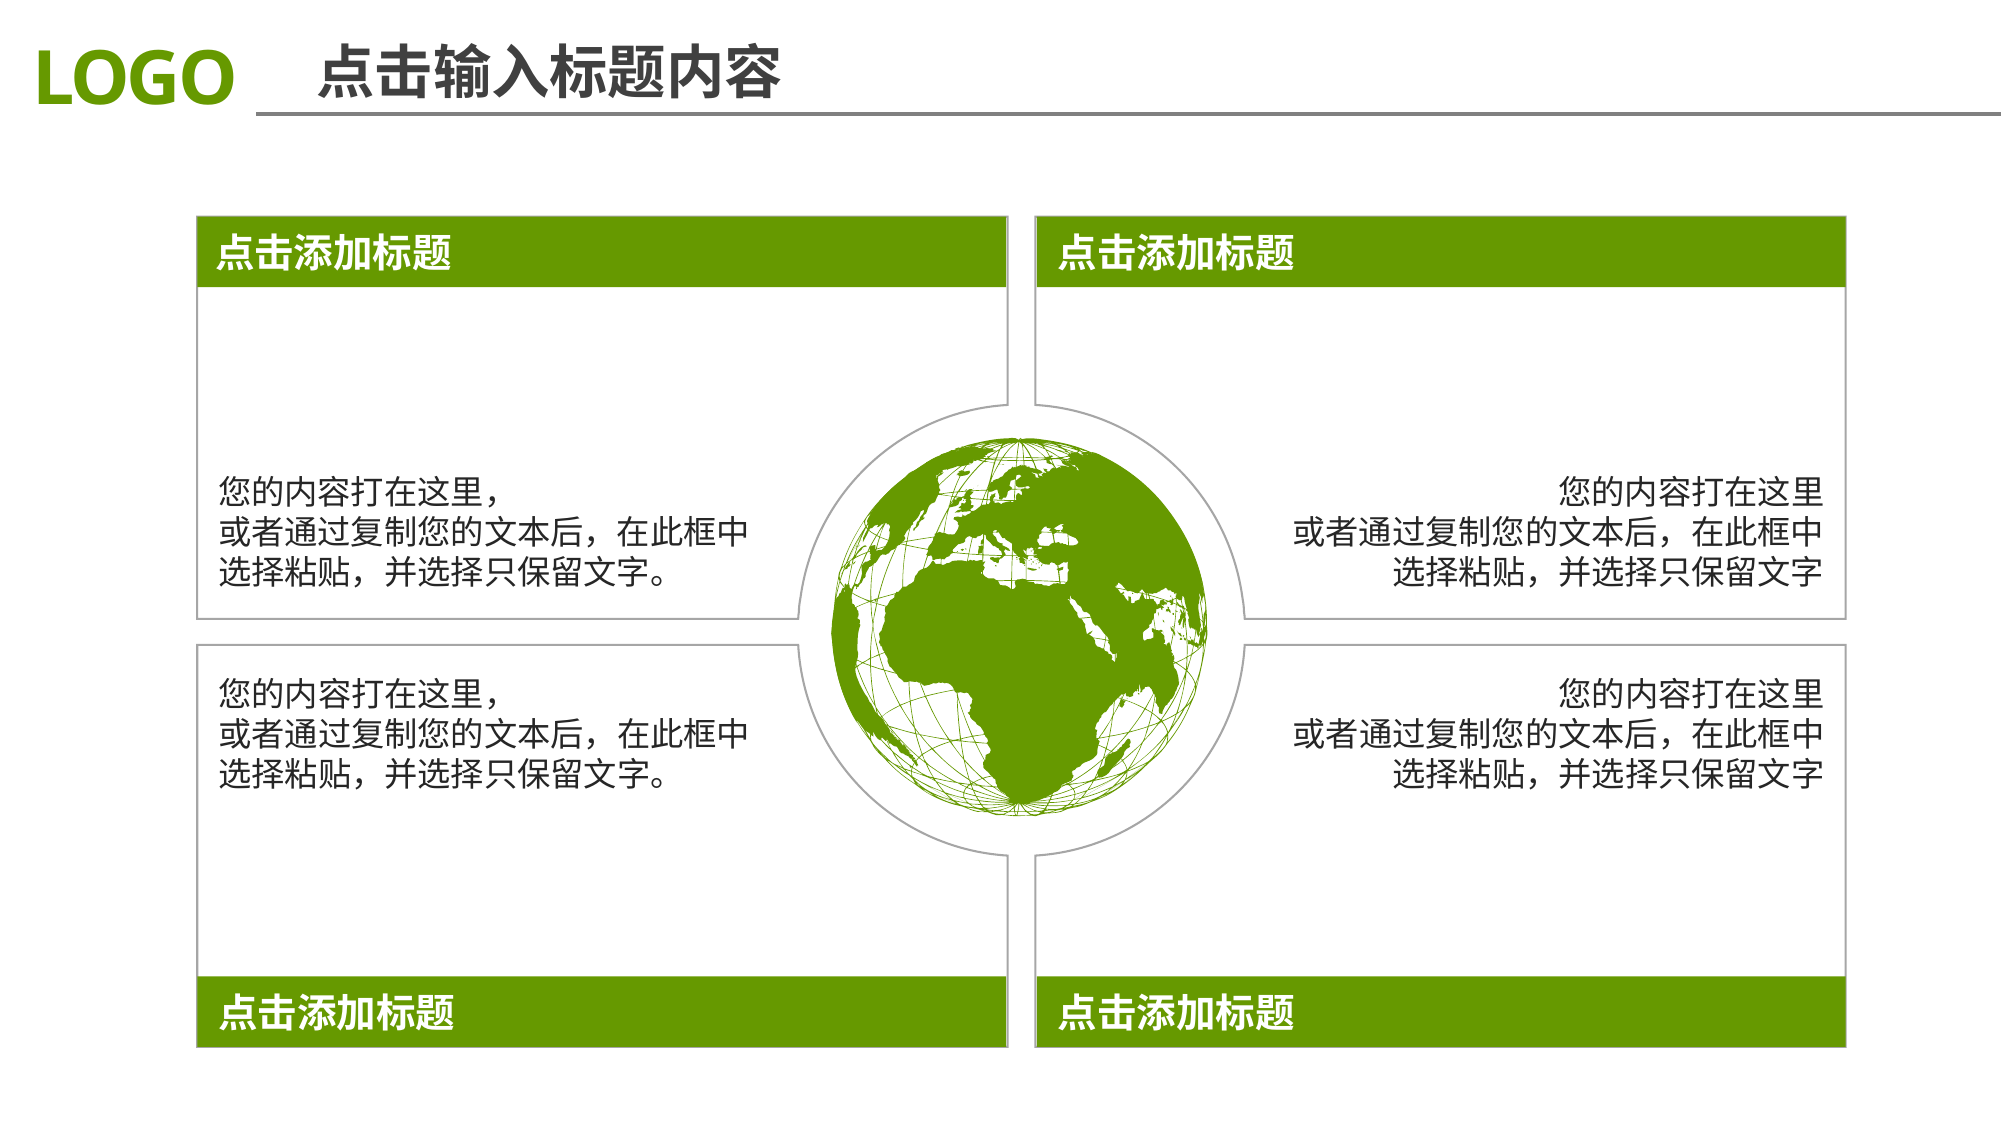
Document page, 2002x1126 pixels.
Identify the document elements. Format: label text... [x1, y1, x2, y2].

text_box 点击添加标题 [197, 976, 1007, 1047]
text_box 点击添加标题 [197, 216, 1007, 288]
text_box 点击输入标题内容 [279, 27, 820, 113]
text_box 您的内容打在这里， 或者通过复制您的文本后，在此框中 选择粘贴，并选择只保留文字。 [197, 216, 1008, 619]
text_box 点击添加标题 [1036, 976, 1846, 1047]
text_box 您的内容打在这里 或者通过复制您的文本后，在此框中 选择粘贴，并选择只保留文字 [1035, 644, 1846, 1047]
text_box 点击添加标题 [1036, 216, 1846, 288]
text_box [830, 436, 1209, 817]
text_box 您的内容打在这里， 或者通过复制您的文本后，在此框中 选择粘贴，并选择只保留文字。 [197, 644, 1008, 1047]
text_box 您的内容打在这里 或者通过复制您的文本后，在此框中 选择粘贴，并选择只保留文字 [1035, 216, 1846, 619]
